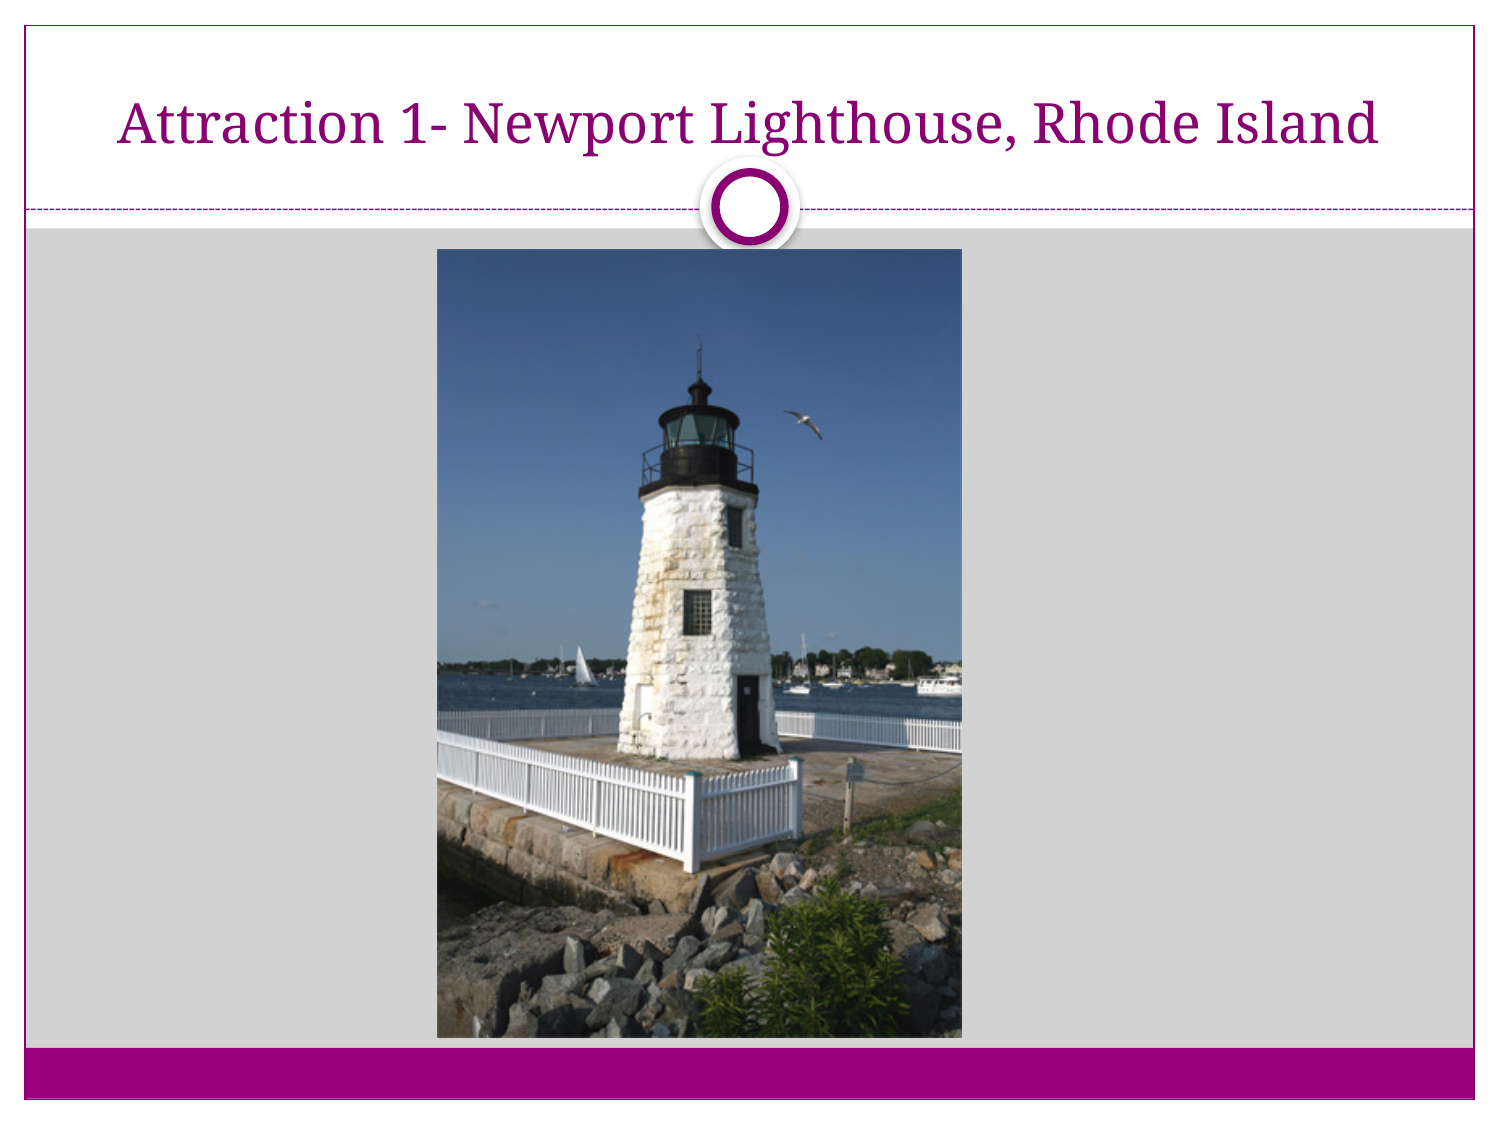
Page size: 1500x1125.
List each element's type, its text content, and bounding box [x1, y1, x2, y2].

picture [437, 249, 963, 1038]
title Attraction 1- Newport Lighthouse, Rhode Island [49, 37, 1450, 162]
